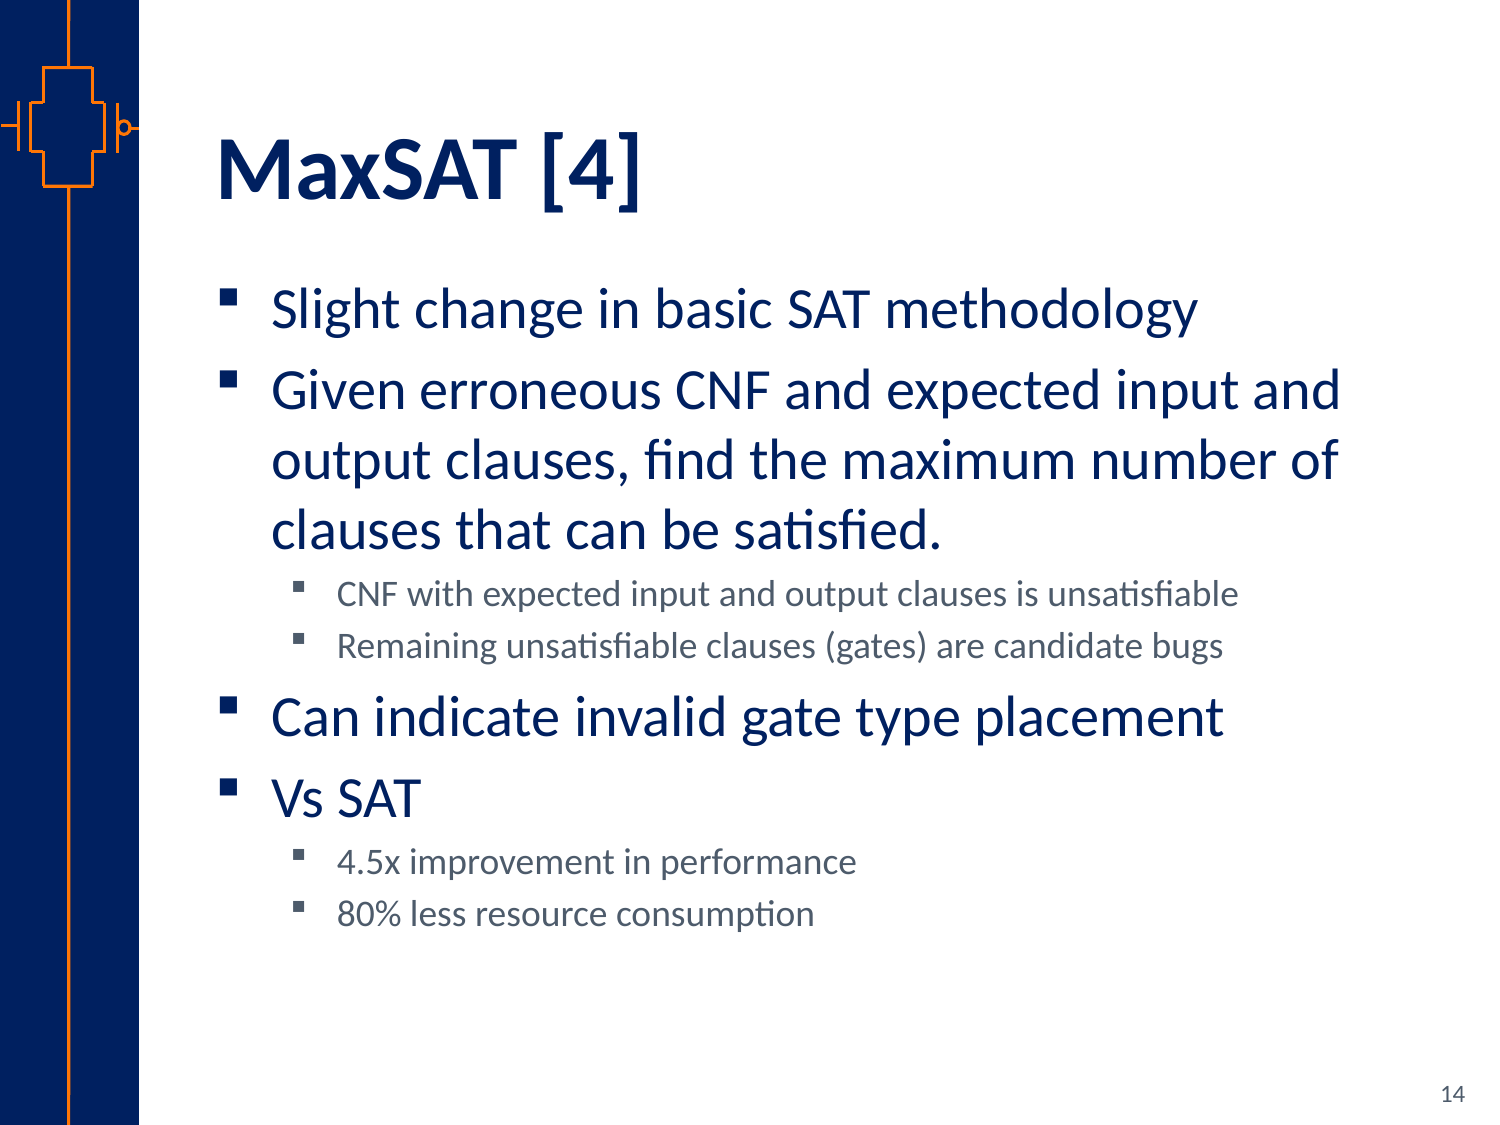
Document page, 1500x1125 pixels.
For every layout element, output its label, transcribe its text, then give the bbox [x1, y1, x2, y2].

title MaxSAT [4] [200, 37, 1388, 225]
list Slight change in basic SAT methodology Given erroneous CNF and expected input and output clauses, find the maximum number of clauses that can be satisfied. CNF with expected input and output clauses is unsatisfiable Remaining unsatisfiable clauses (gates) are candidate bugs Can indicate invalid gate type placement Vs SAT 4.5x improvement in performance 80% less resource consumption [200, 262, 1425, 988]
slide_number 14 [1425, 1062, 1488, 1123]
